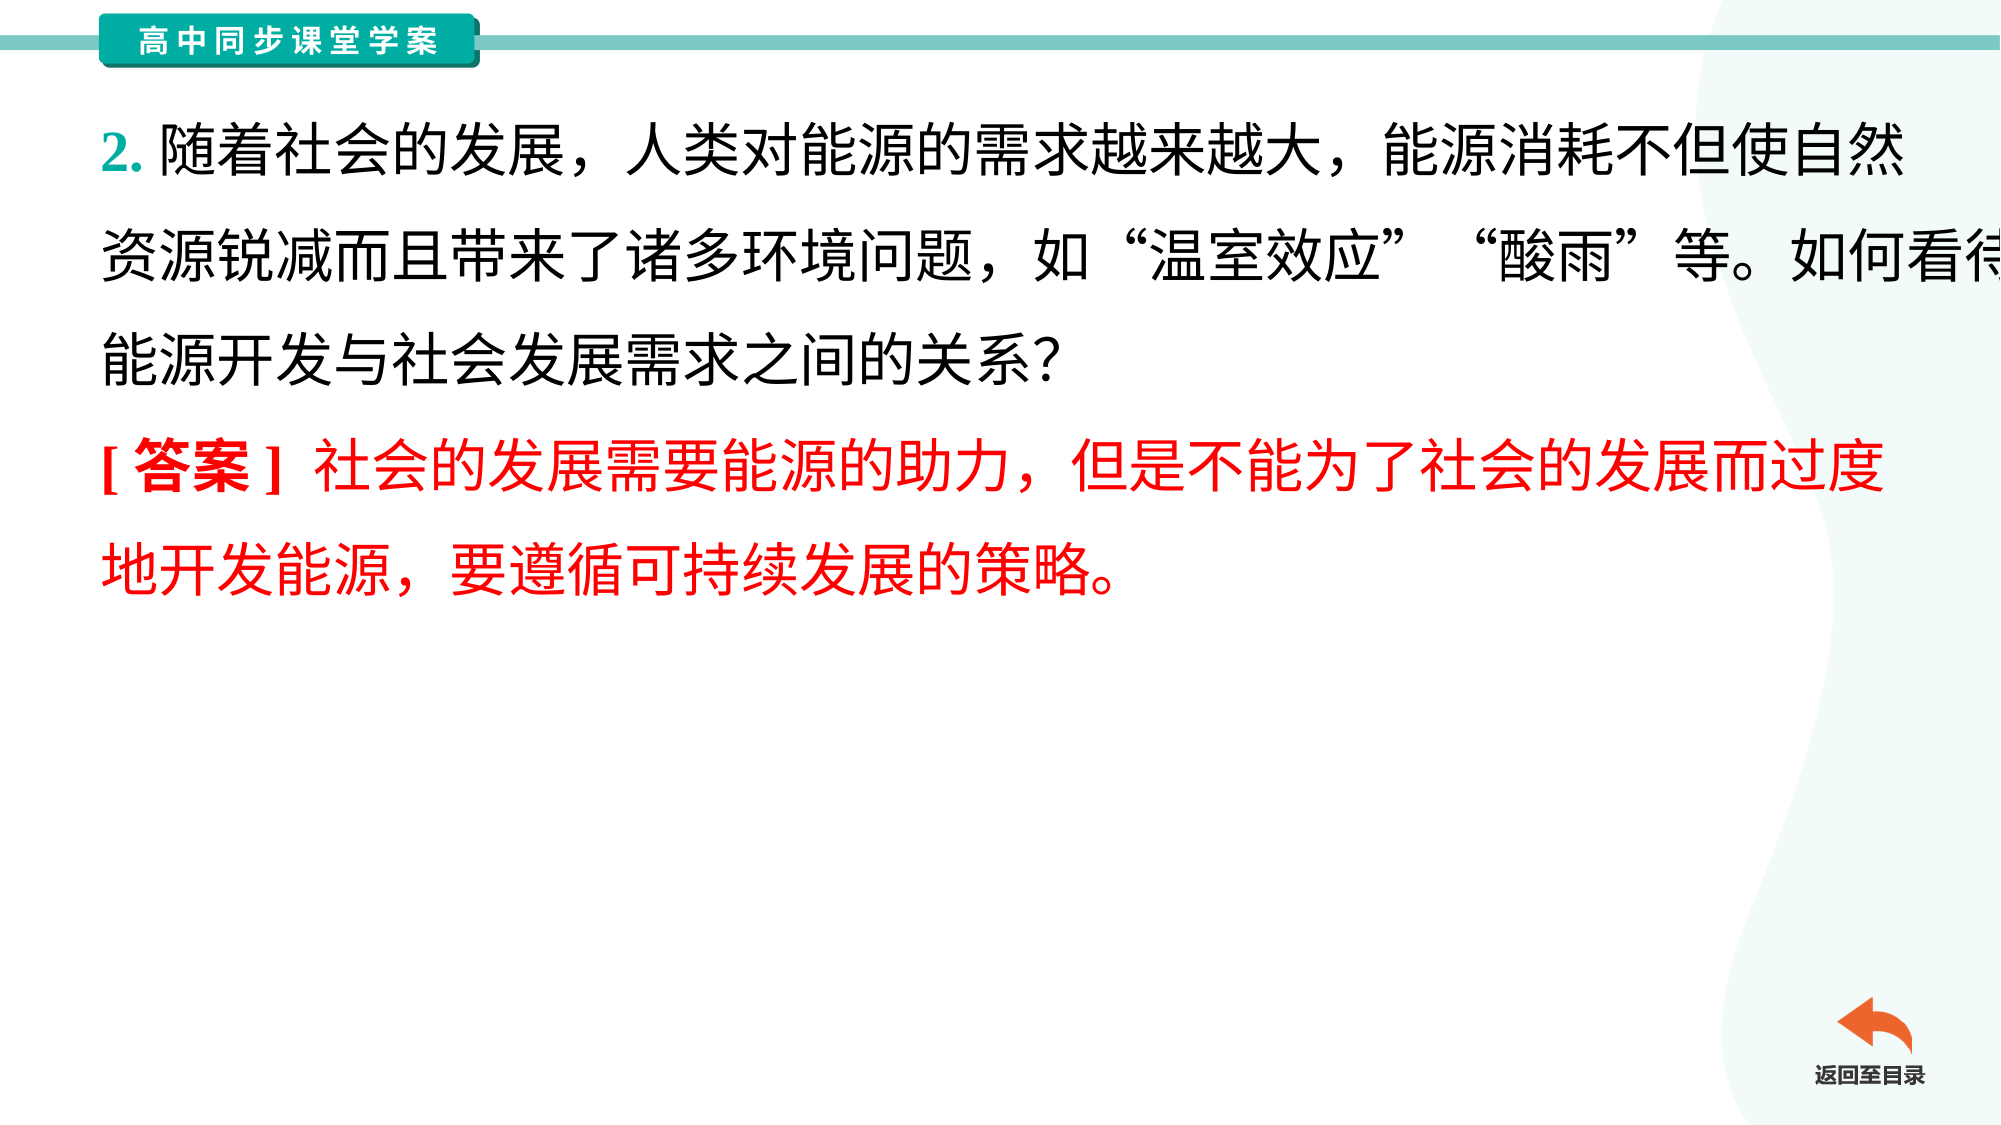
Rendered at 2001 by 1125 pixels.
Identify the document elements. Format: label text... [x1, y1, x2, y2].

text_box [答案] 社会的发展需要能源的助力，但是不能为了社会的发展而过度 地开发能源，要遵循可持续发展的策略。 [100, 392, 1899, 592]
text_box 2.随着社会的发展，人类对能源的需求越来越大，能源消耗不但使自然 资源锐减而且带来了诸多环境问题，如“温室效应”“酸雨”等。如何看待 能源开发与社会发展需求之间的关系？ [100, 76, 1899, 383]
picture [0, 0, 2000, 1125]
